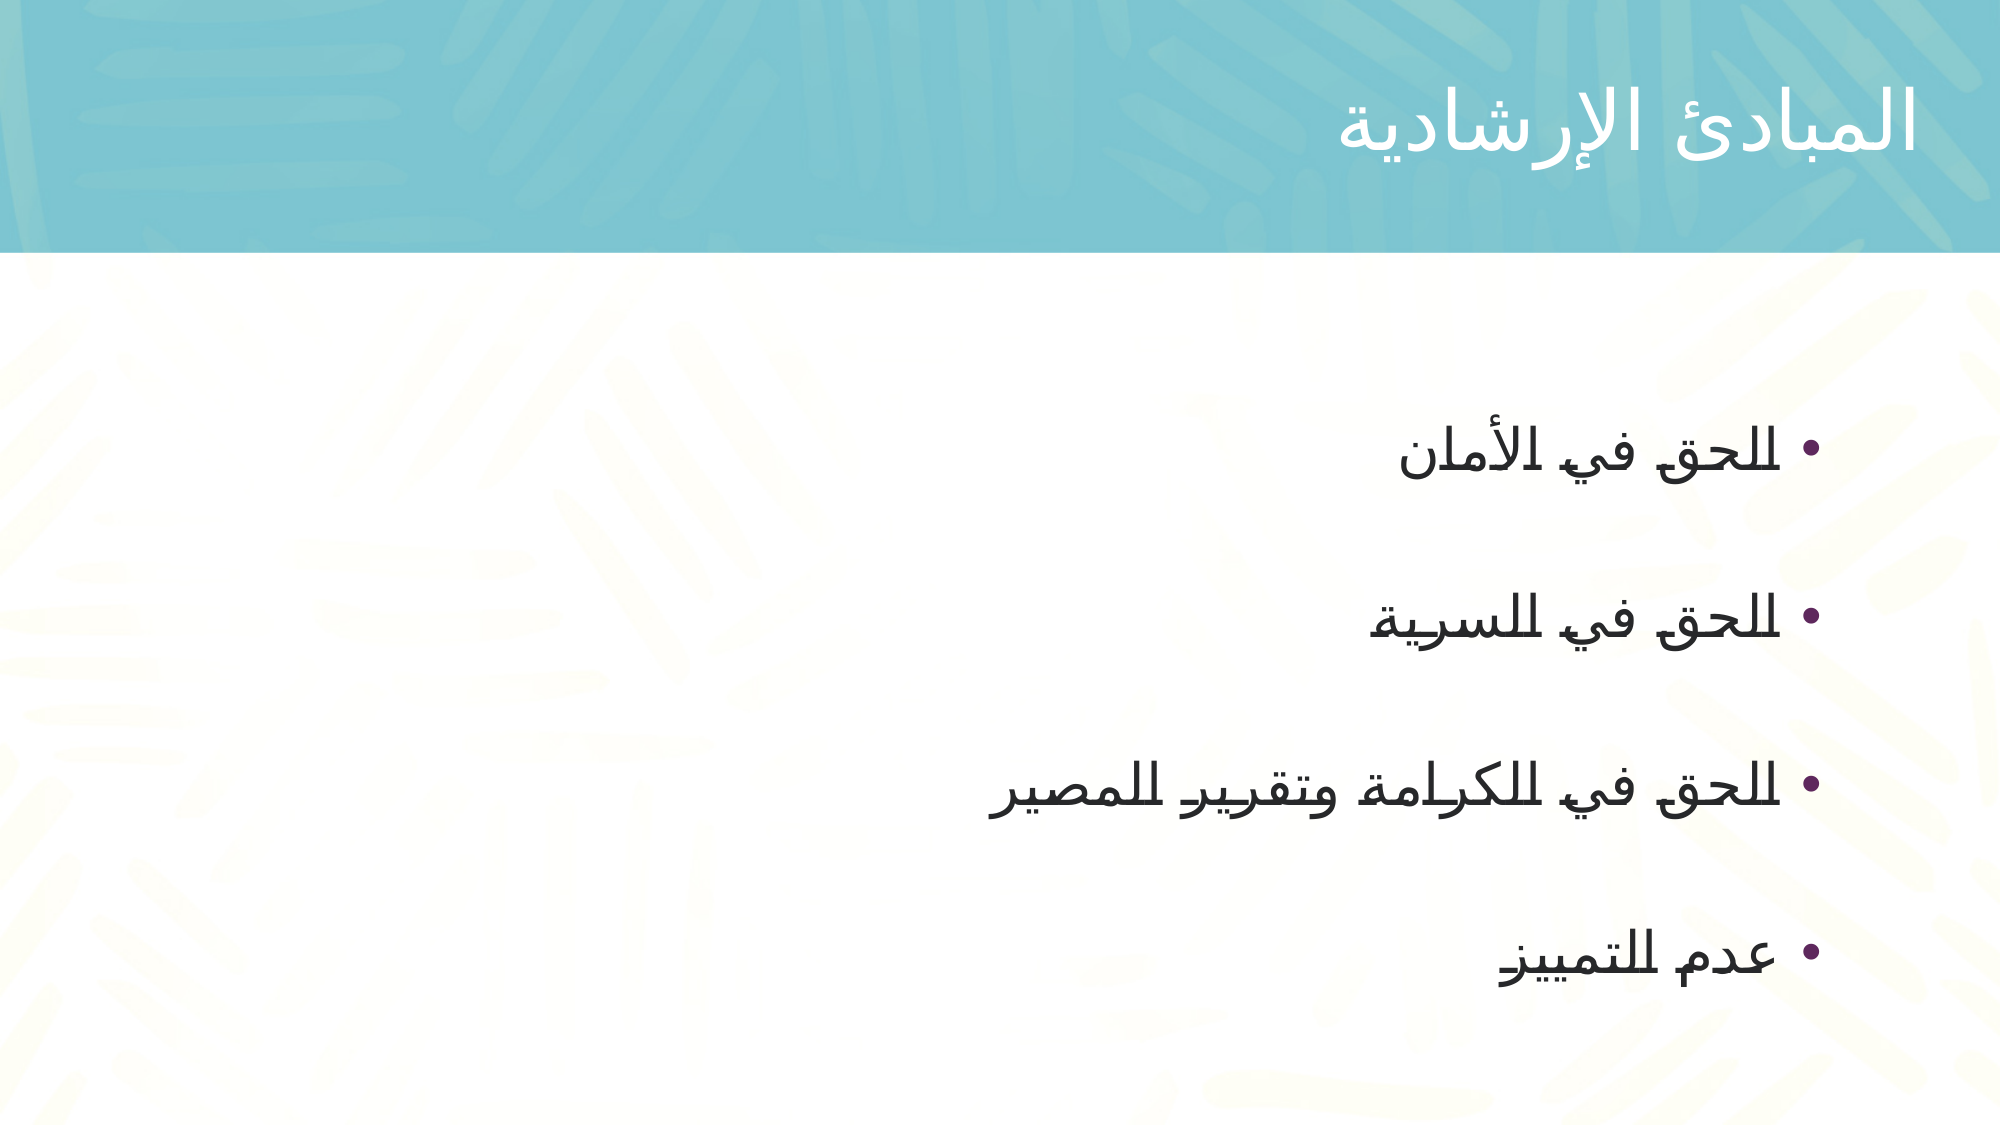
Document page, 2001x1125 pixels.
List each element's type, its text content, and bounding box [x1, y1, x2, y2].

picture [0, 0, 2000, 1125]
title المبادئ الإرشادية [61, 33, 1938, 220]
list الحق في الأمان الحق في السرية الحق في الكرامة وتقرير المصير عدم التمييز [255, 333, 1851, 994]
